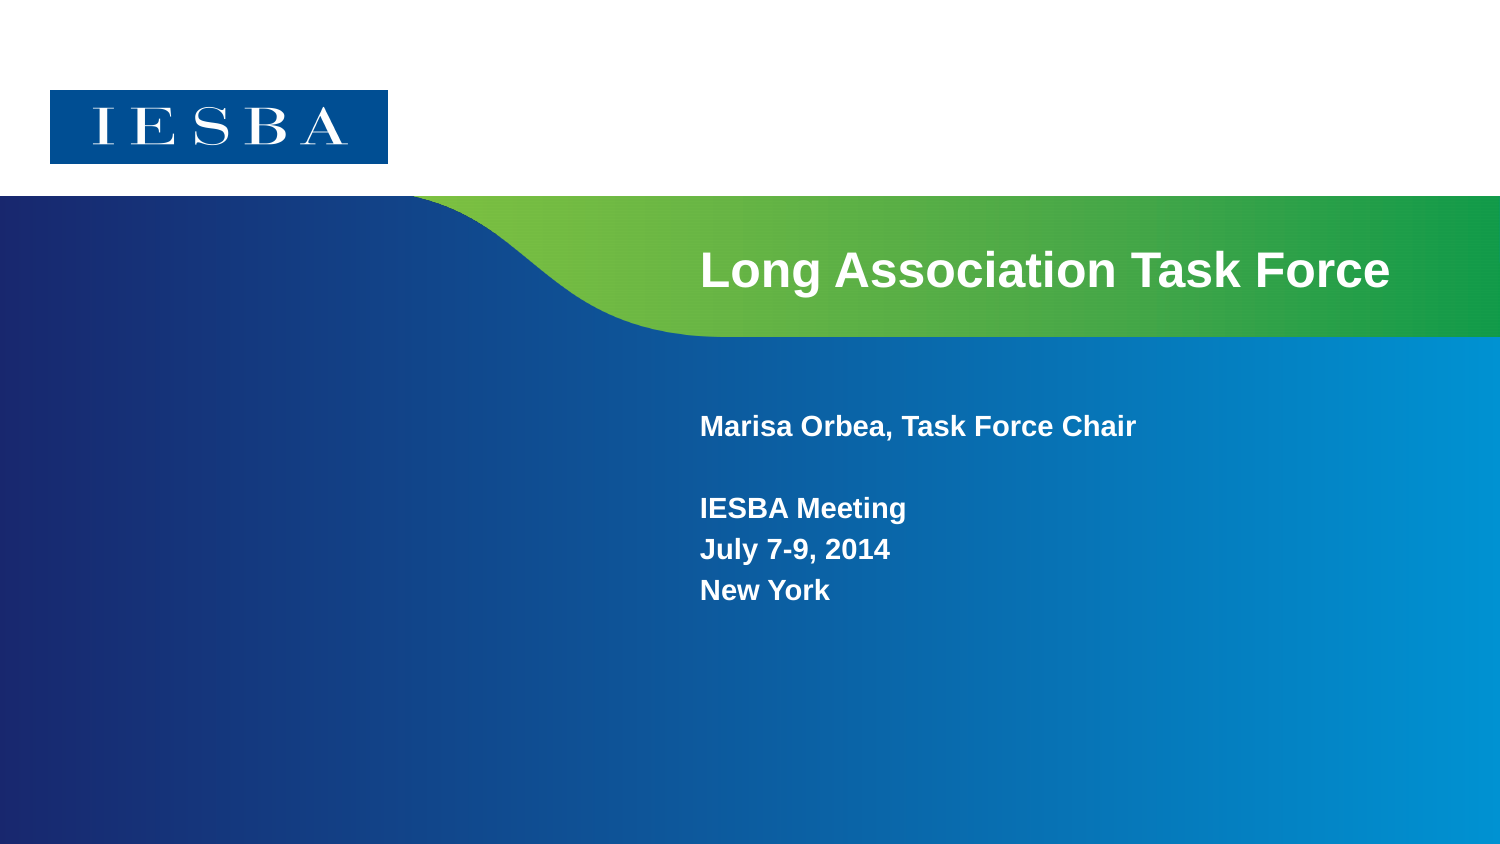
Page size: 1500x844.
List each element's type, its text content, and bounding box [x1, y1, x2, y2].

title Long Association Task Force [699, 206, 1463, 329]
picture [412, 196, 1500, 337]
picture [50, 90, 388, 164]
subtitle Marisa Orbea, Task Force Chair IESBA Meeting July 7-9, 2014 New York [699, 407, 1375, 797]
